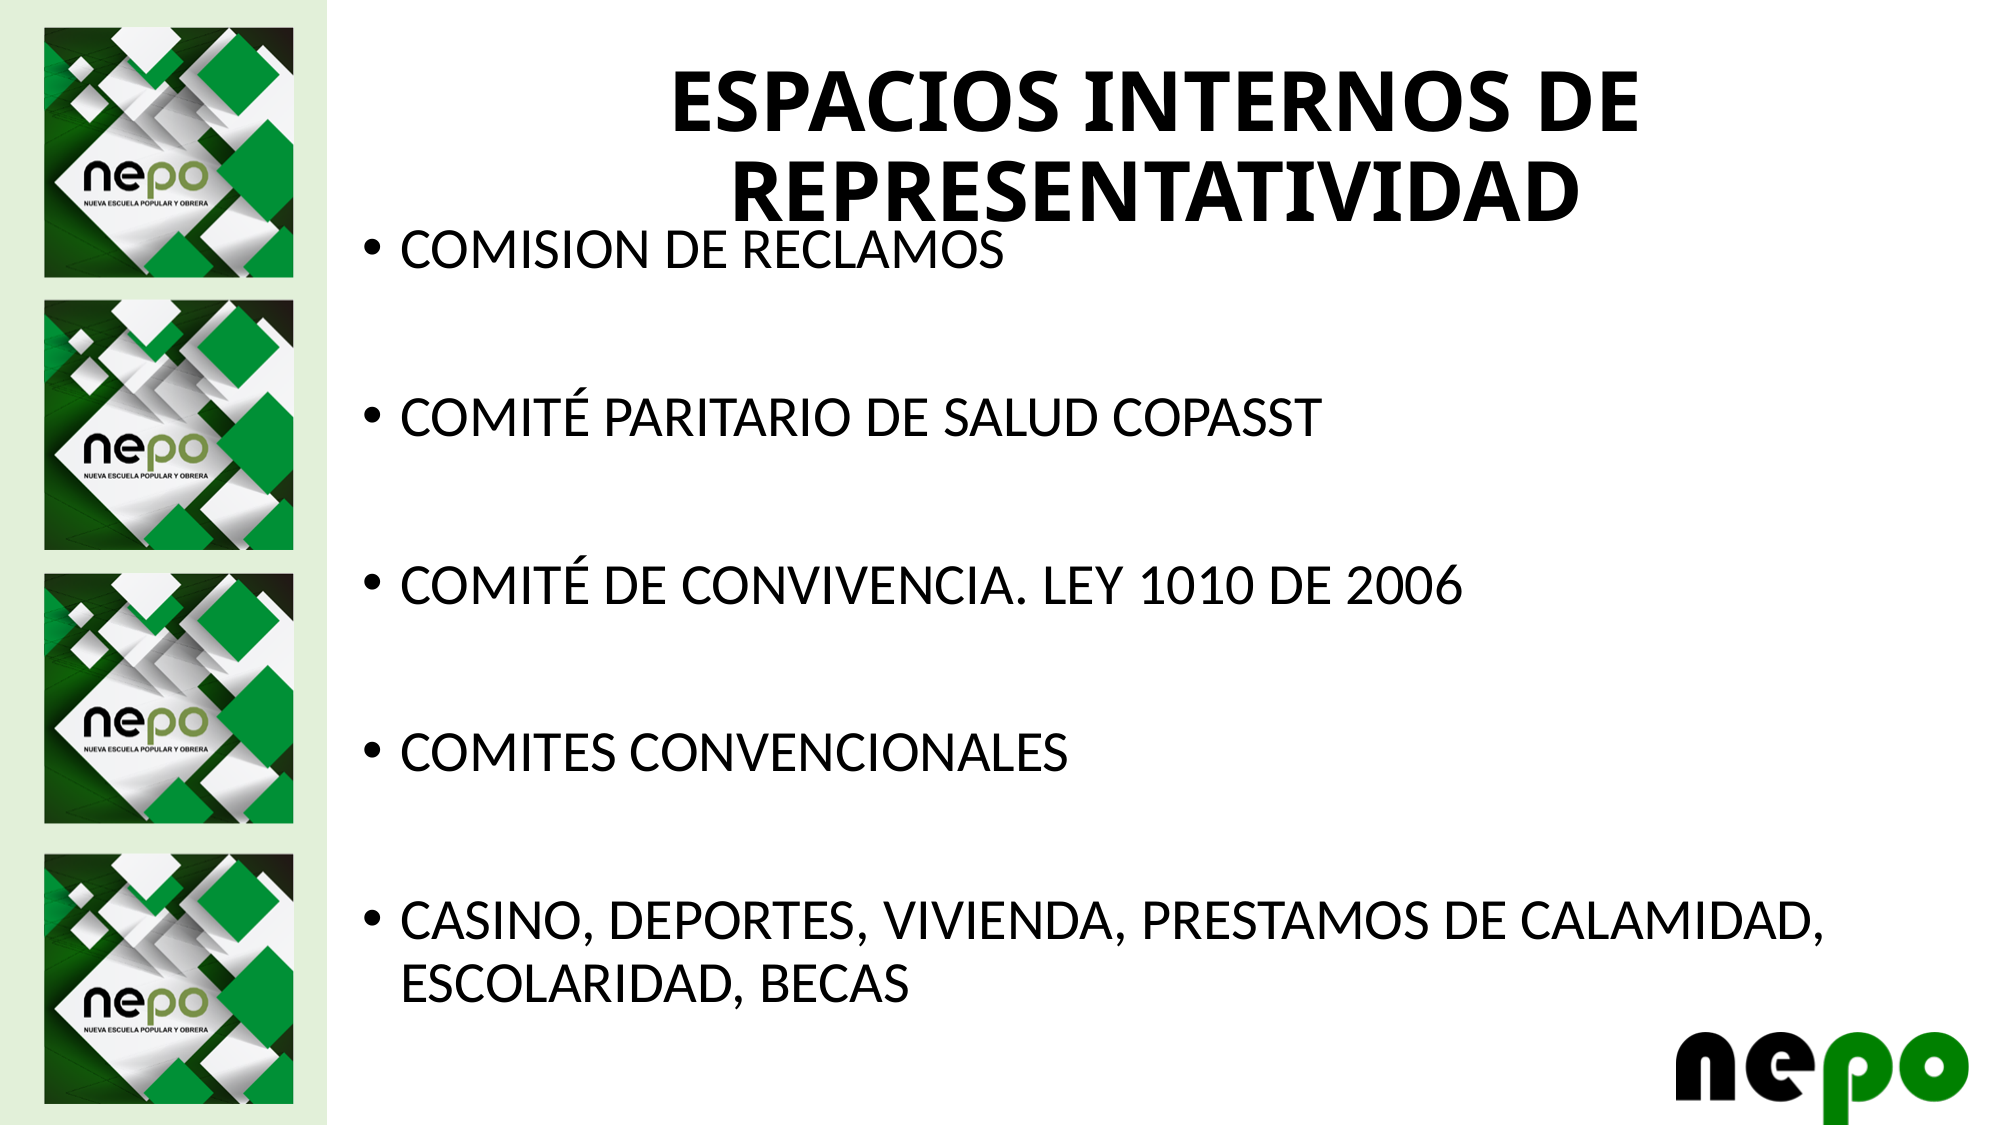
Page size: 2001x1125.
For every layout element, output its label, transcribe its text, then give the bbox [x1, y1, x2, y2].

picture [1676, 1032, 1969, 1125]
picture [0, 0, 327, 1125]
title ESPACIOS INTERNOS DE REPRESENTATIVIDAD [347, 52, 1964, 211]
list COMISION DE RECLAMOS COMITÉ PARITARIO DE SALUD COPASST COMITÉ DE CONVIVENCIA. LEY 1010 DE 2006 COMITES CONVENCIONALES CASINO, DEPORTES, VIVIENDA, PRESTAMOS DE CALAMIDAD, ESCOLARIDAD, BECAS [347, 211, 1964, 1014]
